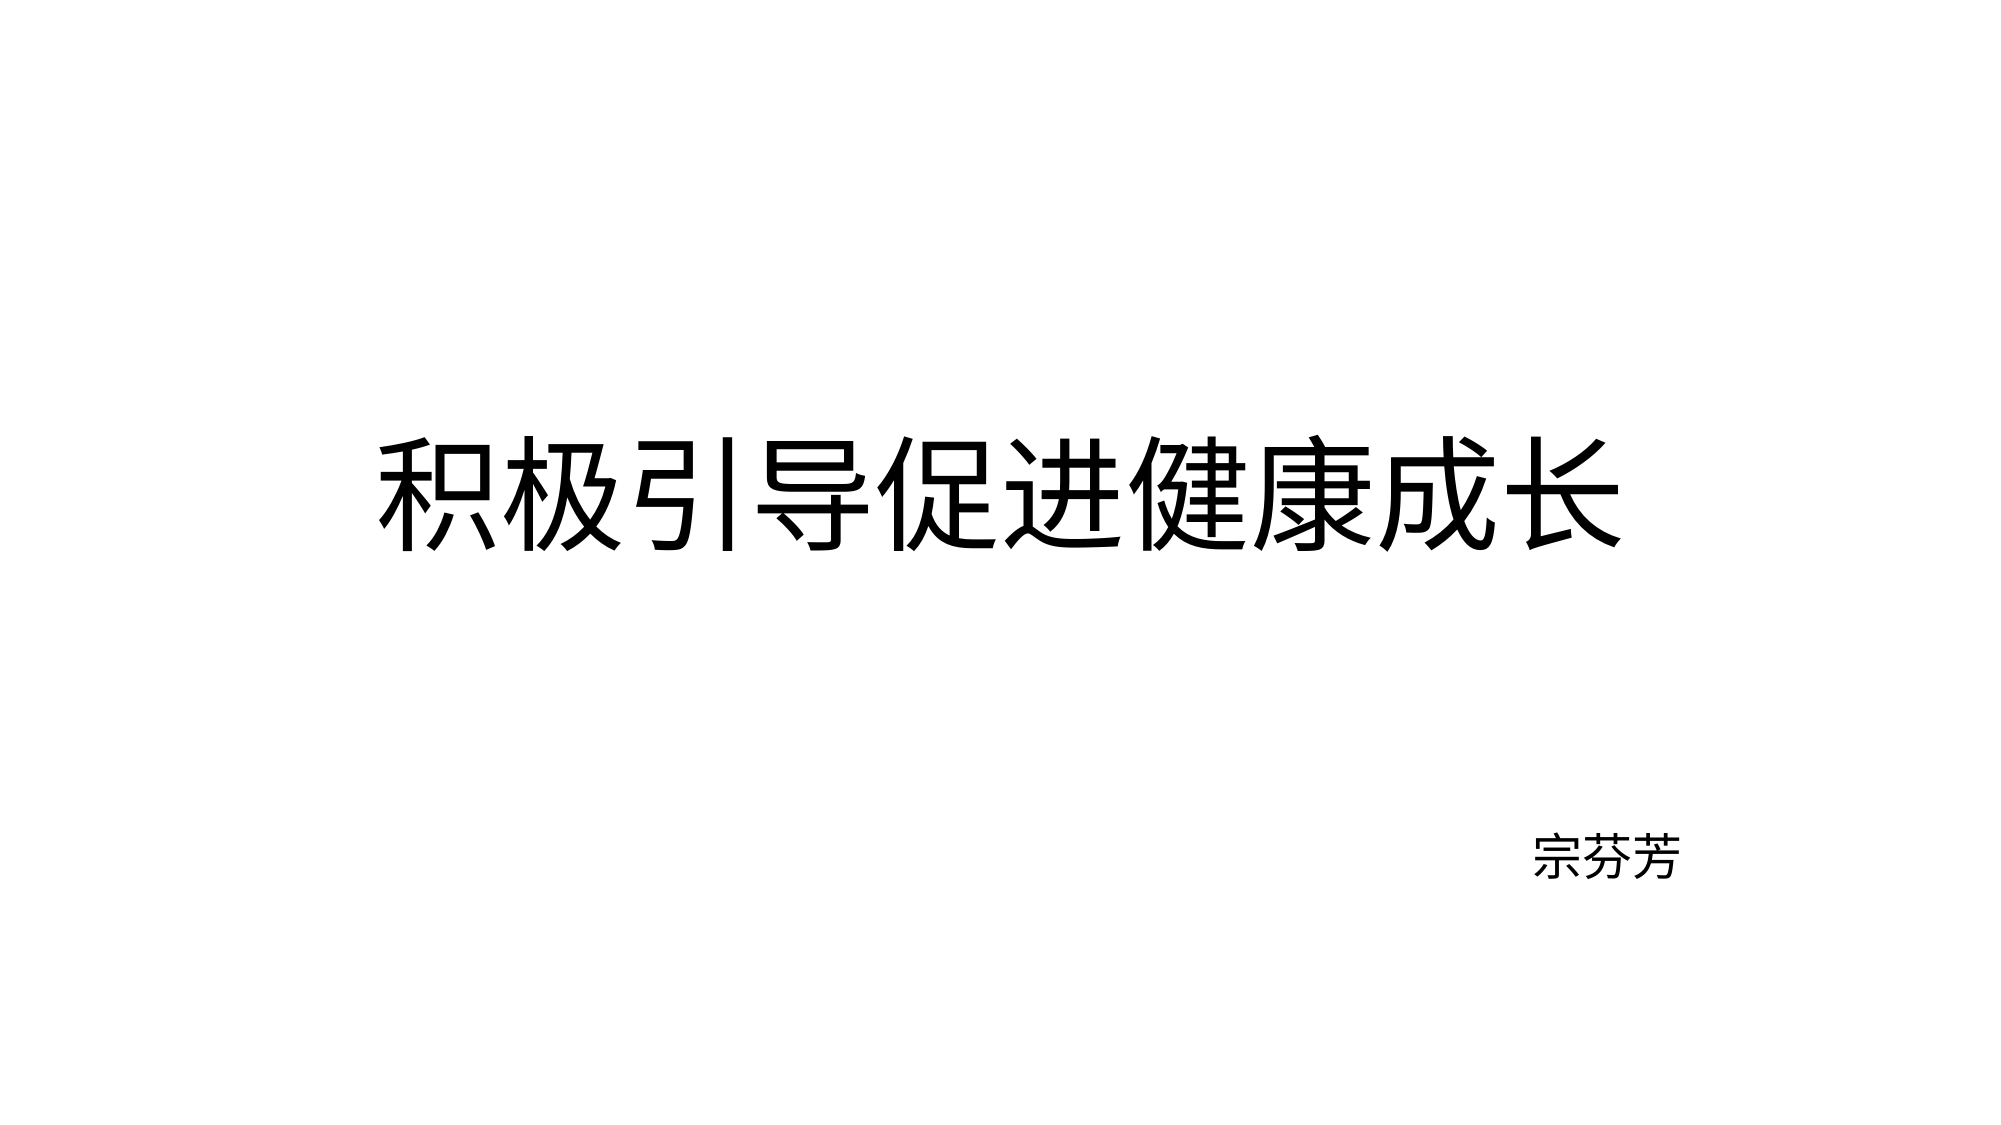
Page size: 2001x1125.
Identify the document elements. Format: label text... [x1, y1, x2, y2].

title 积极引导促进健康成长 [249, 184, 1750, 576]
subtitle 宗芬芳 [249, 824, 1750, 1049]
